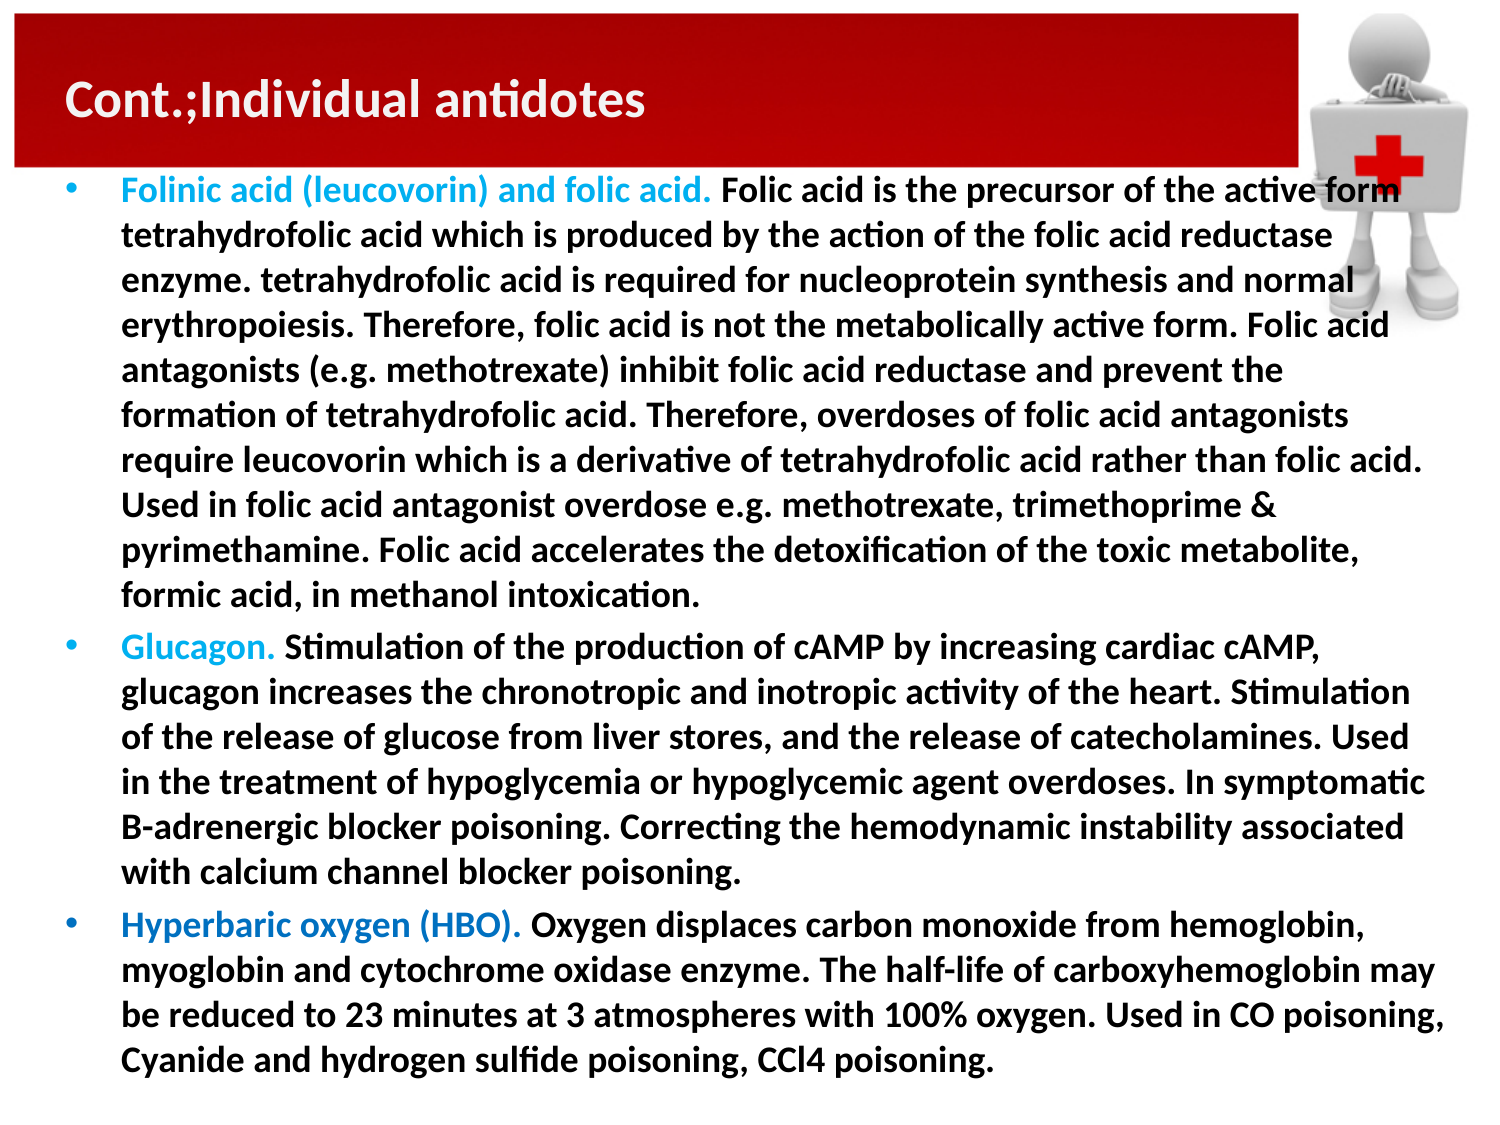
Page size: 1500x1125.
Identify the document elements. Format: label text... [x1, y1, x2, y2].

picture [0, 0, 1500, 1125]
list Cont.;Individual antidotes Folinic acid (leucovorin) and folic acid. Folic acid is the precursor of the active form tetrahydrofolic acid which is produced by the action of the folic acid reductase enzyme. tetrahydrofolic acid is required for nucleoprotein synthesis and normal erythropoiesis. Therefore, folic acid is not the metabolically active form. Folic acid antagonists (e.g. methotrexate) inhibit folic acid reductase and prevent the formation of tetrahydrofolic acid. Therefore, overdoses of folic acid antagonists require leucovorin which is a derivative of tetrahydrofolic acid rather than folic acid. Used in folic acid antagonist overdose e.g. methotrexate, trimethoprime & pyrimethamine. Folic acid accelerates the detoxification of the toxic metabolite, formic acid, in methanol intoxication. Glucagon. Stimulation of the production of cAMP by increasing cardiac cAMP, glucagon increases the chronotropic and inotropic activity of the heart. Stimulation of the release of glucose from liver stores, and the release of catecholamines. Used in the treatment of hypoglycemia or hypoglycemic agent overdoses. In symptomatic B-adrenergic blocker poisoning. Correcting the hemodynamic instability associated with calcium channel blocker poisoning. Hyperbaric oxygen (HBO). Oxygen displaces carbon monoxide from hemoglobin, myoglobin and cytochrome oxidase enzyme. The half-life of carboxyhemoglobin may be reduced to 23 minutes at 3 atmospheres with 100% oxygen. Used in CO poisoning, Cyanide and hydrogen sulfide poisoning, CCl4 poisoning. [50, 24, 1463, 1063]
